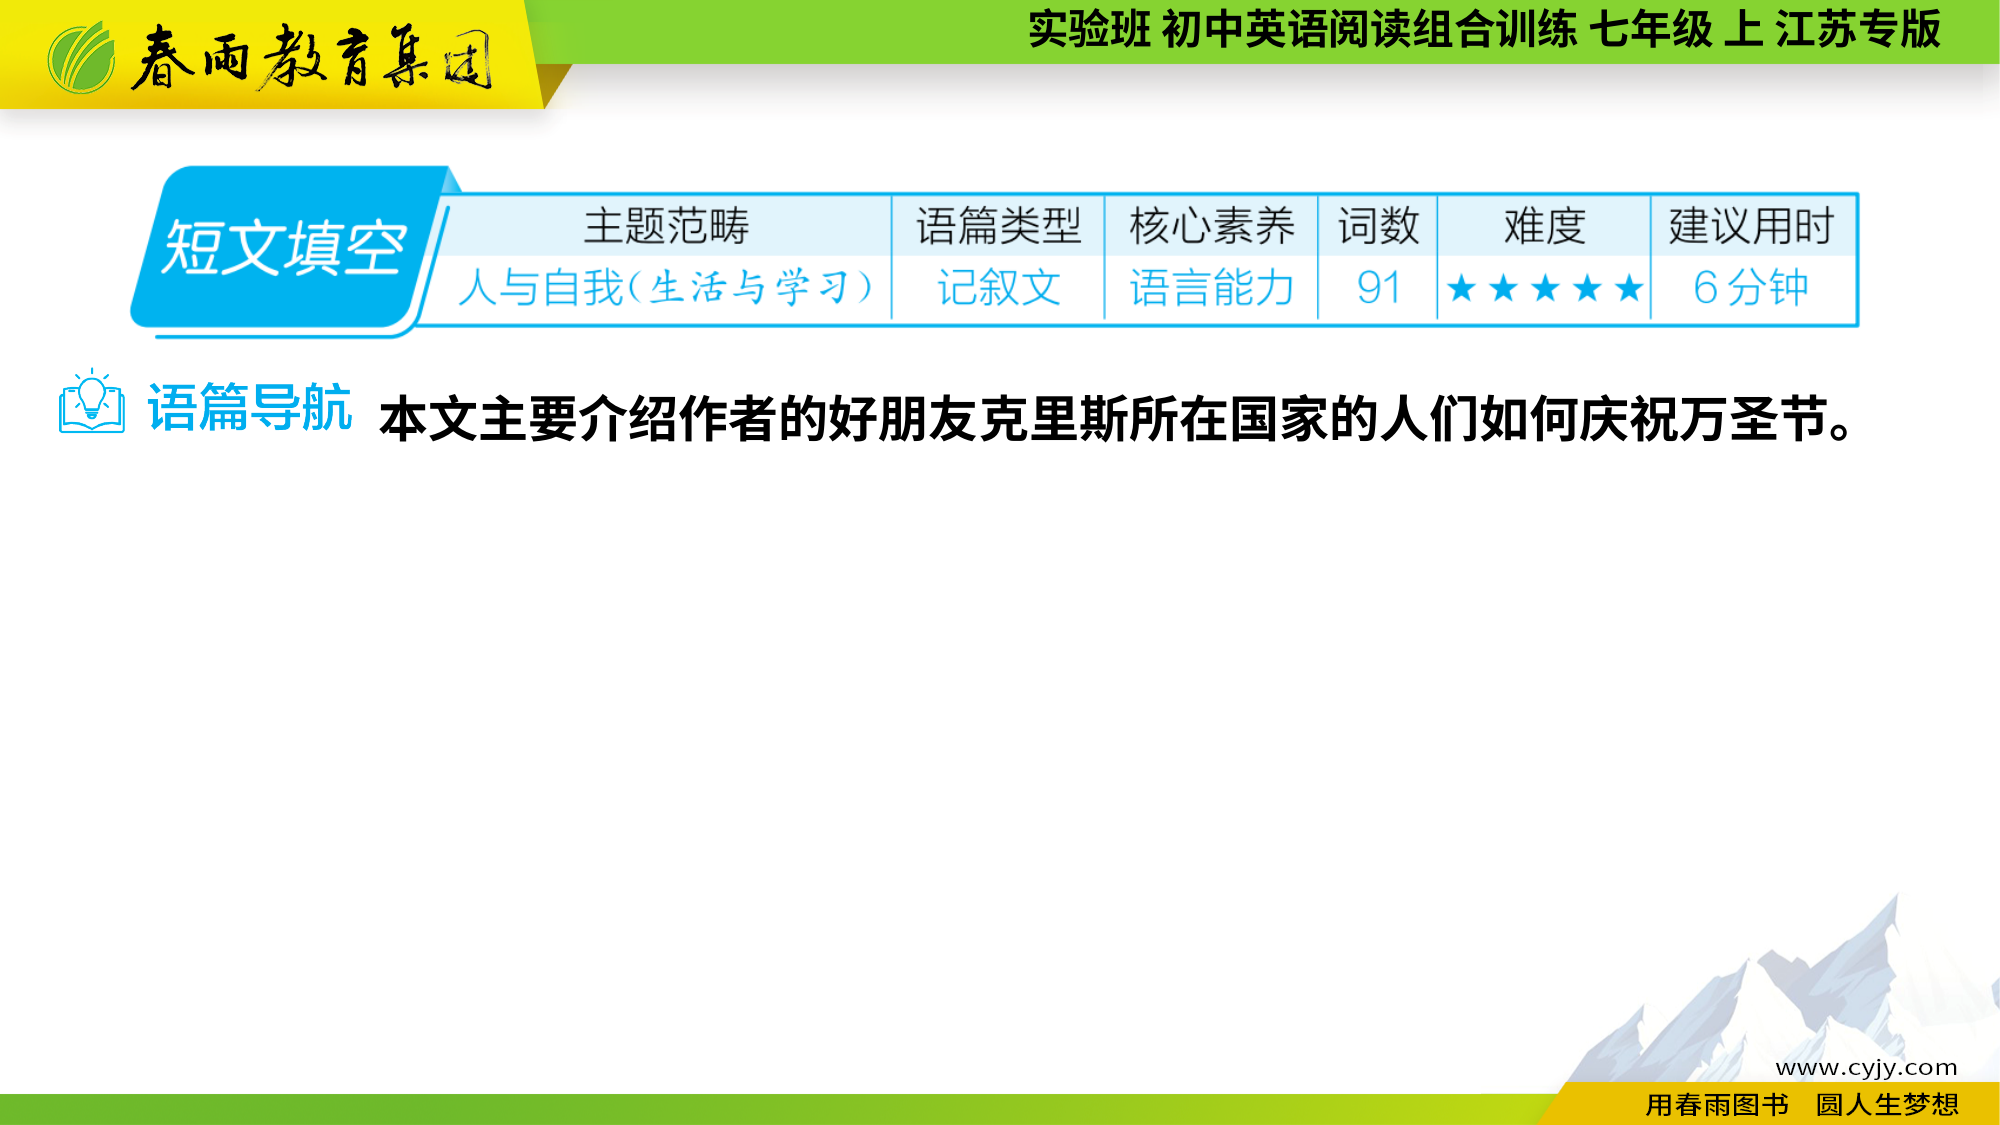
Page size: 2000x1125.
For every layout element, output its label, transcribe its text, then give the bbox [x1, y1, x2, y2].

list 本文主要介绍作者的好朋友克里斯所在国家的人们如何庆祝万圣节。 [59, 350, 1944, 445]
picture [0, 0, 2000, 1125]
